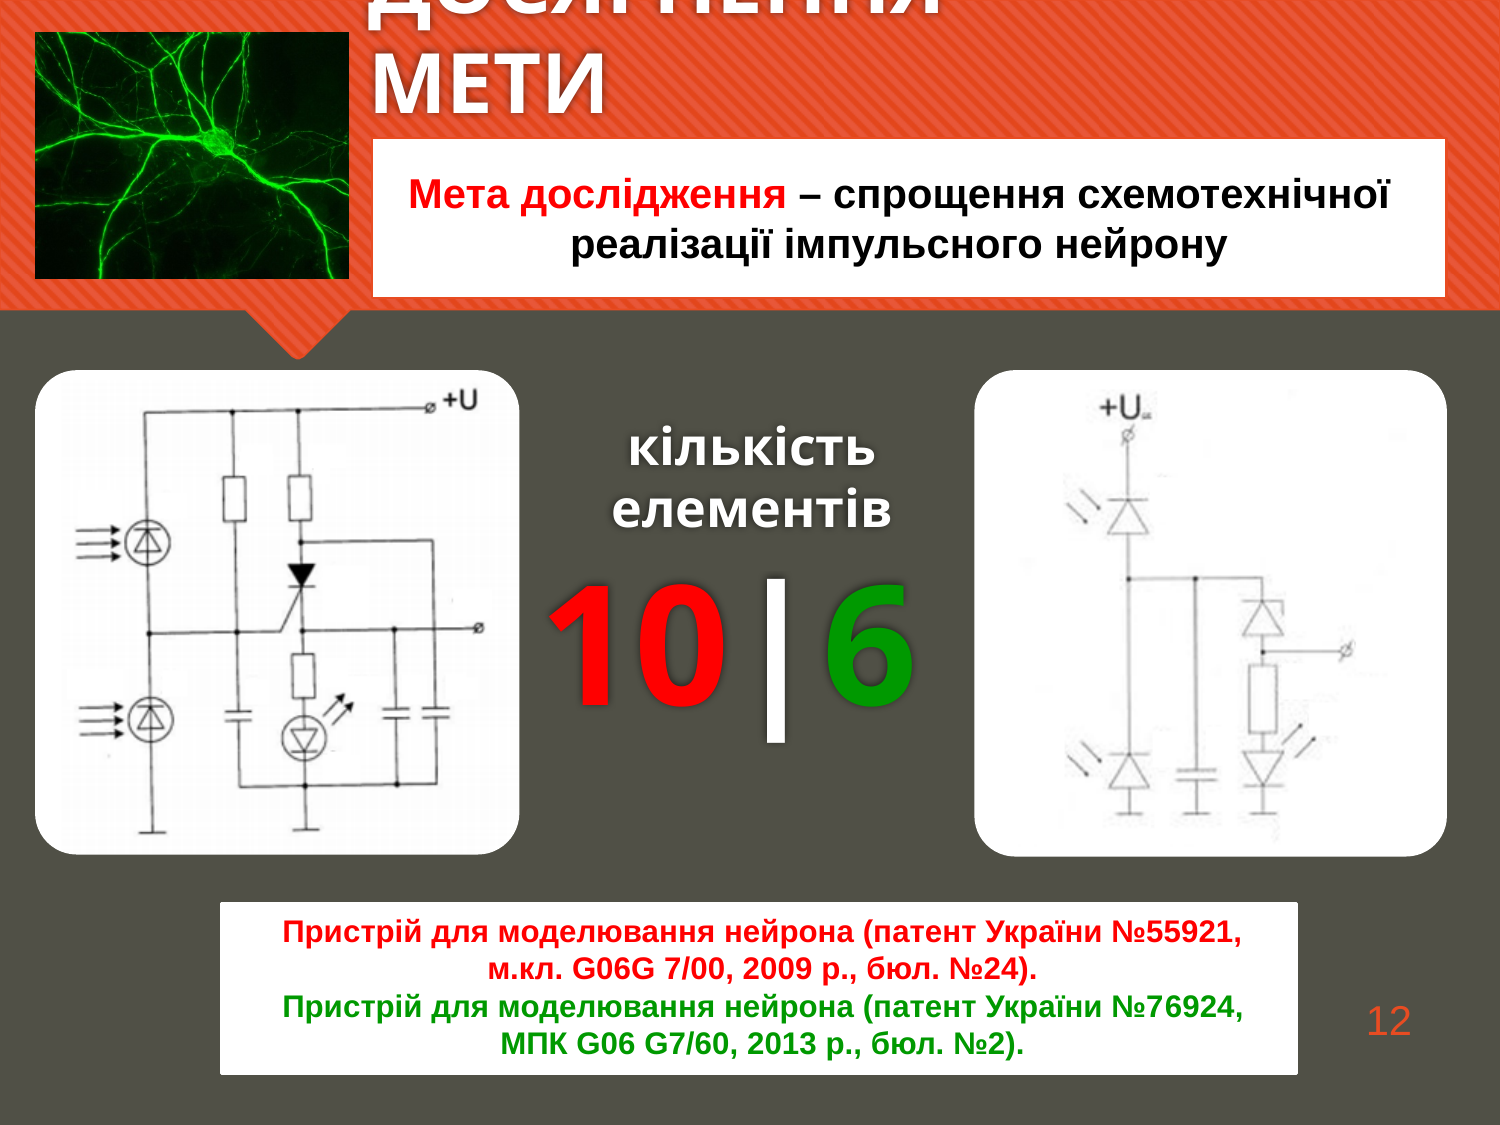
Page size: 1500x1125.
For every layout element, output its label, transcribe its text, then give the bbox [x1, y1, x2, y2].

text_box [371, 137, 1448, 299]
text_box кількість елементів [520, 387, 974, 546]
text_box Мета дослідження – спрощення схемотехнічної реалізації імпульсного нейрону [371, 158, 1427, 274]
title ДОСЯГНЕННЯ МЕТИ [353, 0, 1200, 139]
text_box 10|6 [524, 594, 974, 747]
text_box [220, 902, 1298, 1075]
picture [974, 369, 1448, 857]
picture [34, 32, 349, 280]
picture [34, 369, 520, 855]
text_box Пристрій для моделювання нейрона (патент України №55921, м.кл. G06G 7/00, 2009 р., бюл. №24). Пристрій для моделювання нейрона (патент України №76924, МПК G06 G7/60, 2013 р., бюл. №2). [247, 903, 1279, 1069]
slide_number 12 [1298, 970, 1428, 1051]
